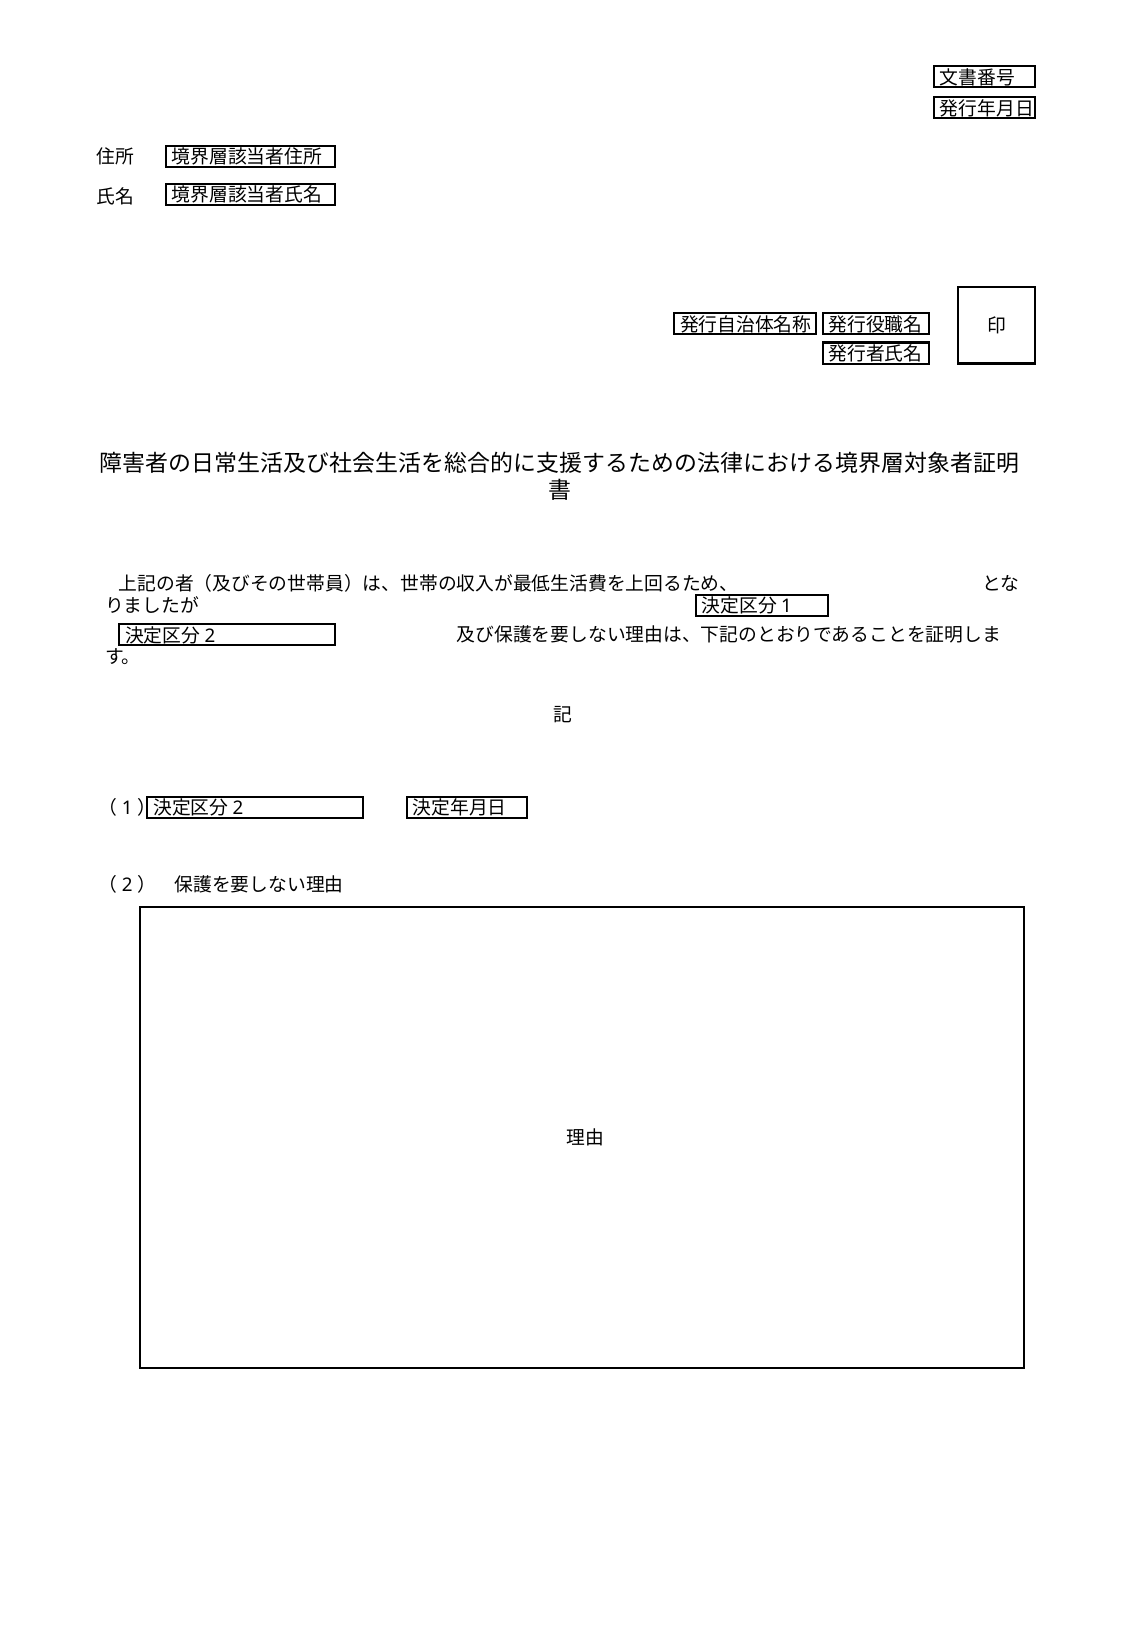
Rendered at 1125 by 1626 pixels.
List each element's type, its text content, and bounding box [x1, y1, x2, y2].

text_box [90, 145, 336, 207]
text_box 発行年月日 [933, 96, 1036, 119]
text_box 記 [90, 695, 1035, 734]
text_box （1） [83, 788, 1029, 826]
text_box 文書番号 [933, 65, 1036, 88]
text_box 発行役職名 [822, 312, 930, 335]
text_box 発行自治体名称 [673, 312, 817, 335]
text_box （2） 保護を要しない理由 [83, 865, 1029, 903]
text_box 印 [957, 286, 1036, 365]
text_box 発行者氏名 [822, 341, 930, 365]
text_box 決定区分1 [695, 594, 829, 617]
text_box 障害者の日常生活及び社会生活を総合的に支援するための法律における境界層対象者証明書 [84, 440, 1036, 511]
text_box 理由 [139, 906, 1025, 1369]
text_box 決定区分2 [118, 623, 336, 646]
text_box 上記の者（及びその世帯員）は、世帯の収入が最低生活費を上回るため、 となりましたが 及び保護を要しない理由は、下記のとおりであることを証明します。 [90, 563, 1035, 676]
